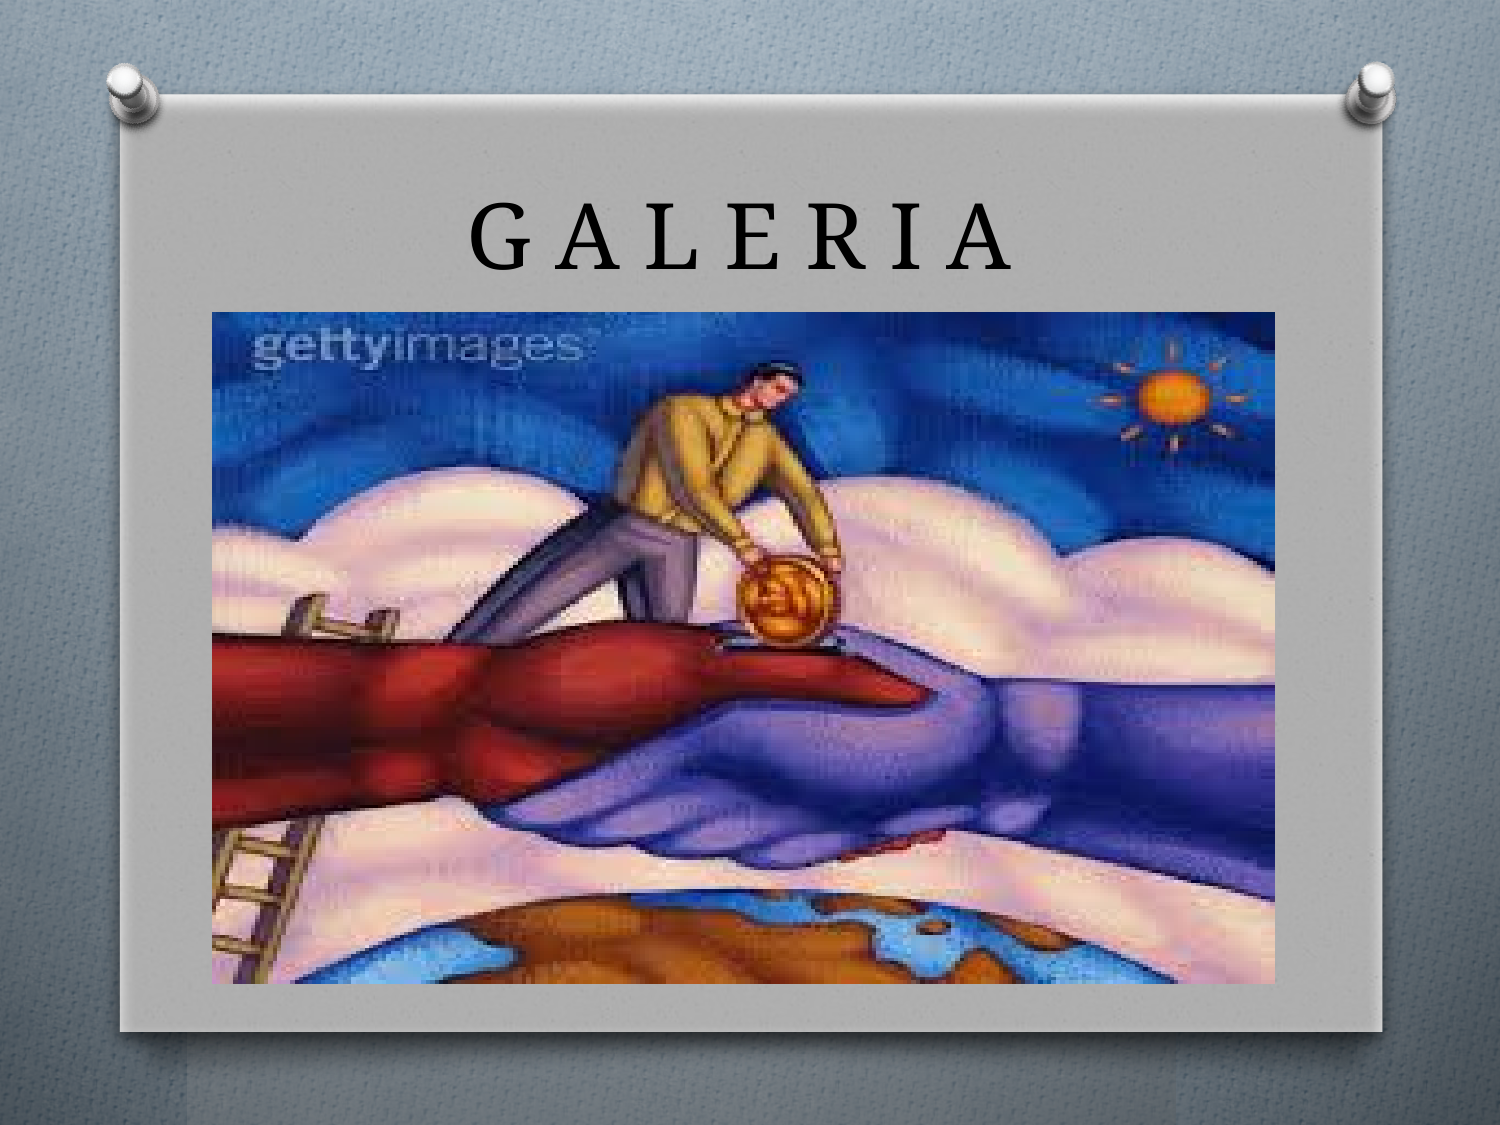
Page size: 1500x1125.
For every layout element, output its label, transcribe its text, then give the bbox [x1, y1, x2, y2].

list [212, 312, 1276, 984]
picture [75, 29, 198, 153]
picture [1317, 35, 1439, 156]
title G A L E R I A [179, 134, 1323, 332]
